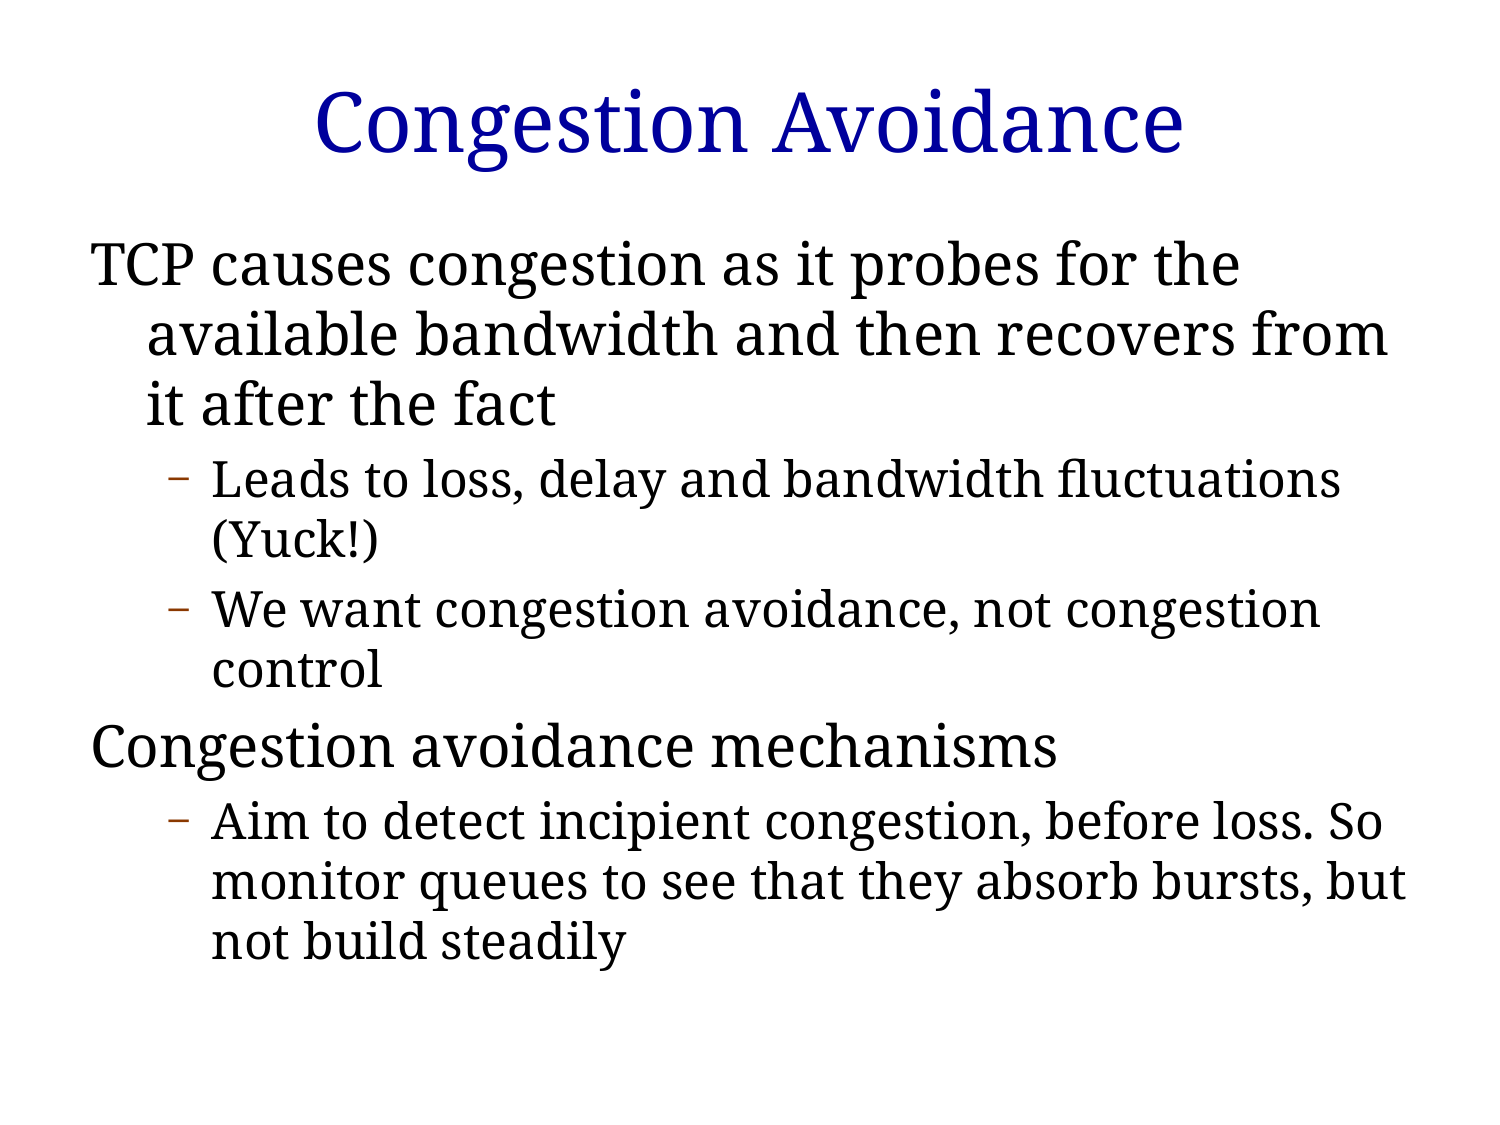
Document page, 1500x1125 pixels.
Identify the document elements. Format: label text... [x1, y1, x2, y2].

list TCP causes congestion as it probes for the available bandwidth and then recovers from it after the fact Leads to loss, delay and bandwidth fluctuations (Yuck!) We want congestion avoidance, not congestion control Congestion avoidance mechanisms Aim to detect incipient congestion, before loss. So monitor queues to see that they absorb bursts, but not build steadily [74, 219, 1426, 963]
title Congestion Avoidance [74, 47, 1426, 191]
